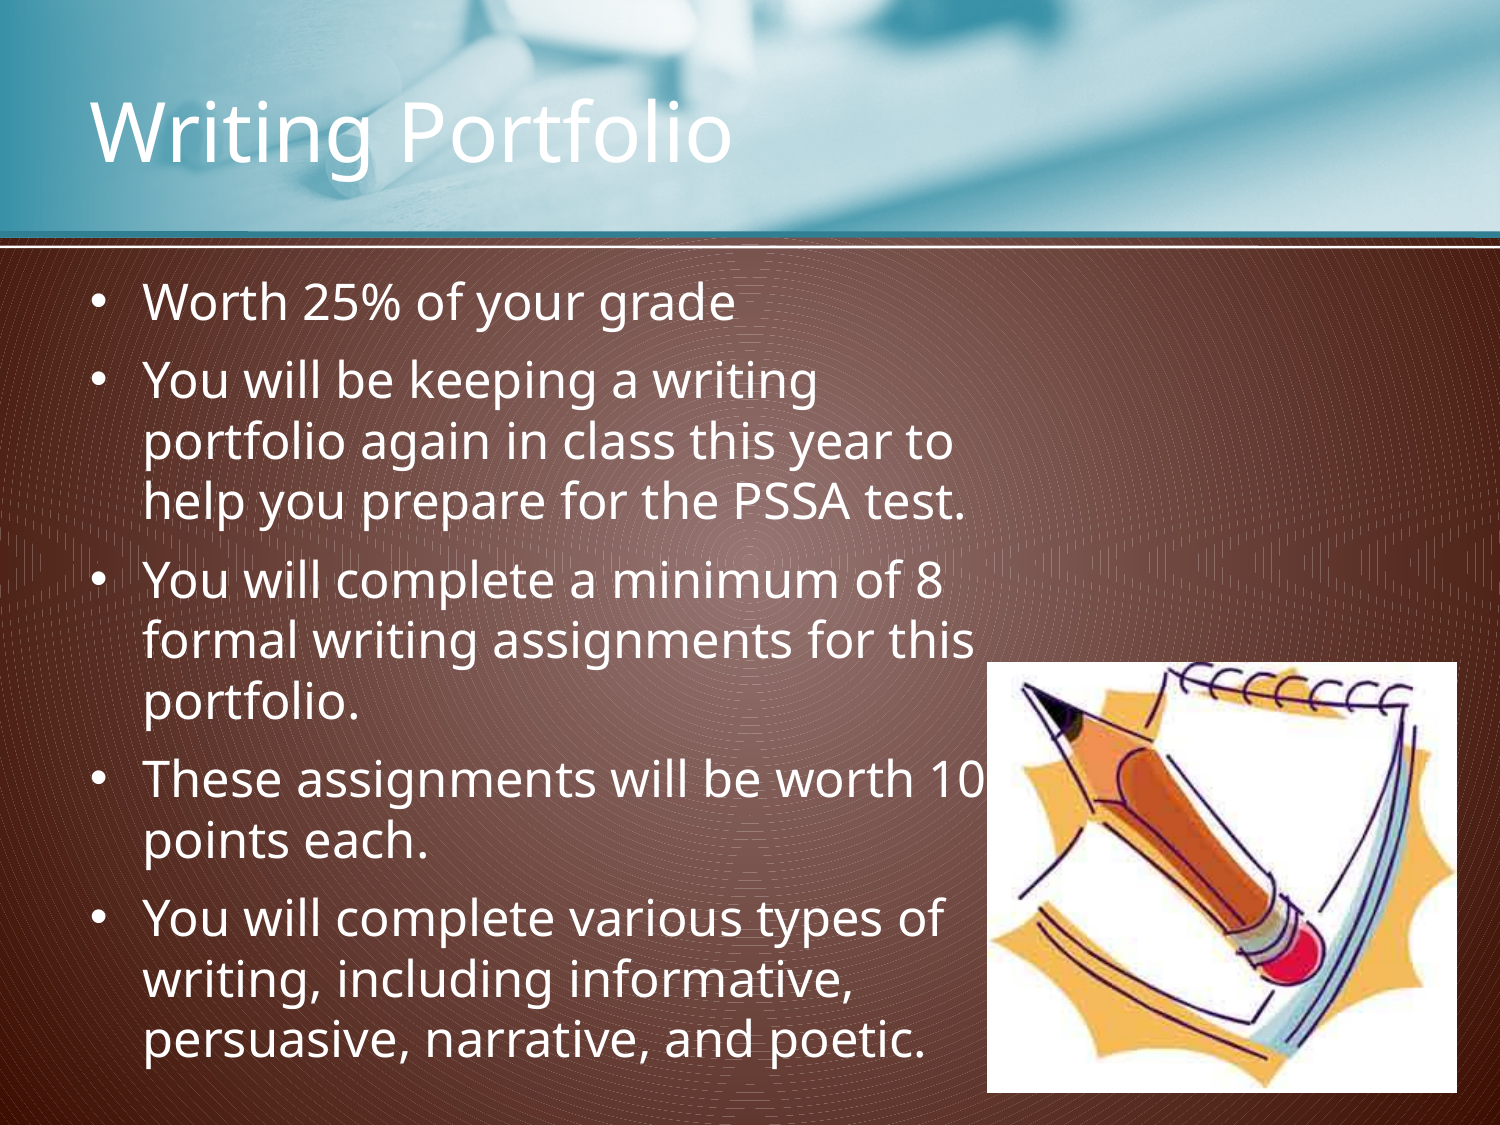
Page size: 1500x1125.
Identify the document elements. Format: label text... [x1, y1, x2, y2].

list Worth 25% of your grade You will be keeping a writing portfolio again in class this year to help you prepare for the PSSA test. You will complete a minimum of 8 formal writing assignments for this portfolio. These assignments will be worth 100 points each. You will complete various types of writing, including informative, persuasive, narrative, and poetic. [75, 262, 1050, 1088]
title Writing Portfolio [75, 24, 1425, 233]
picture [987, 662, 1457, 1093]
